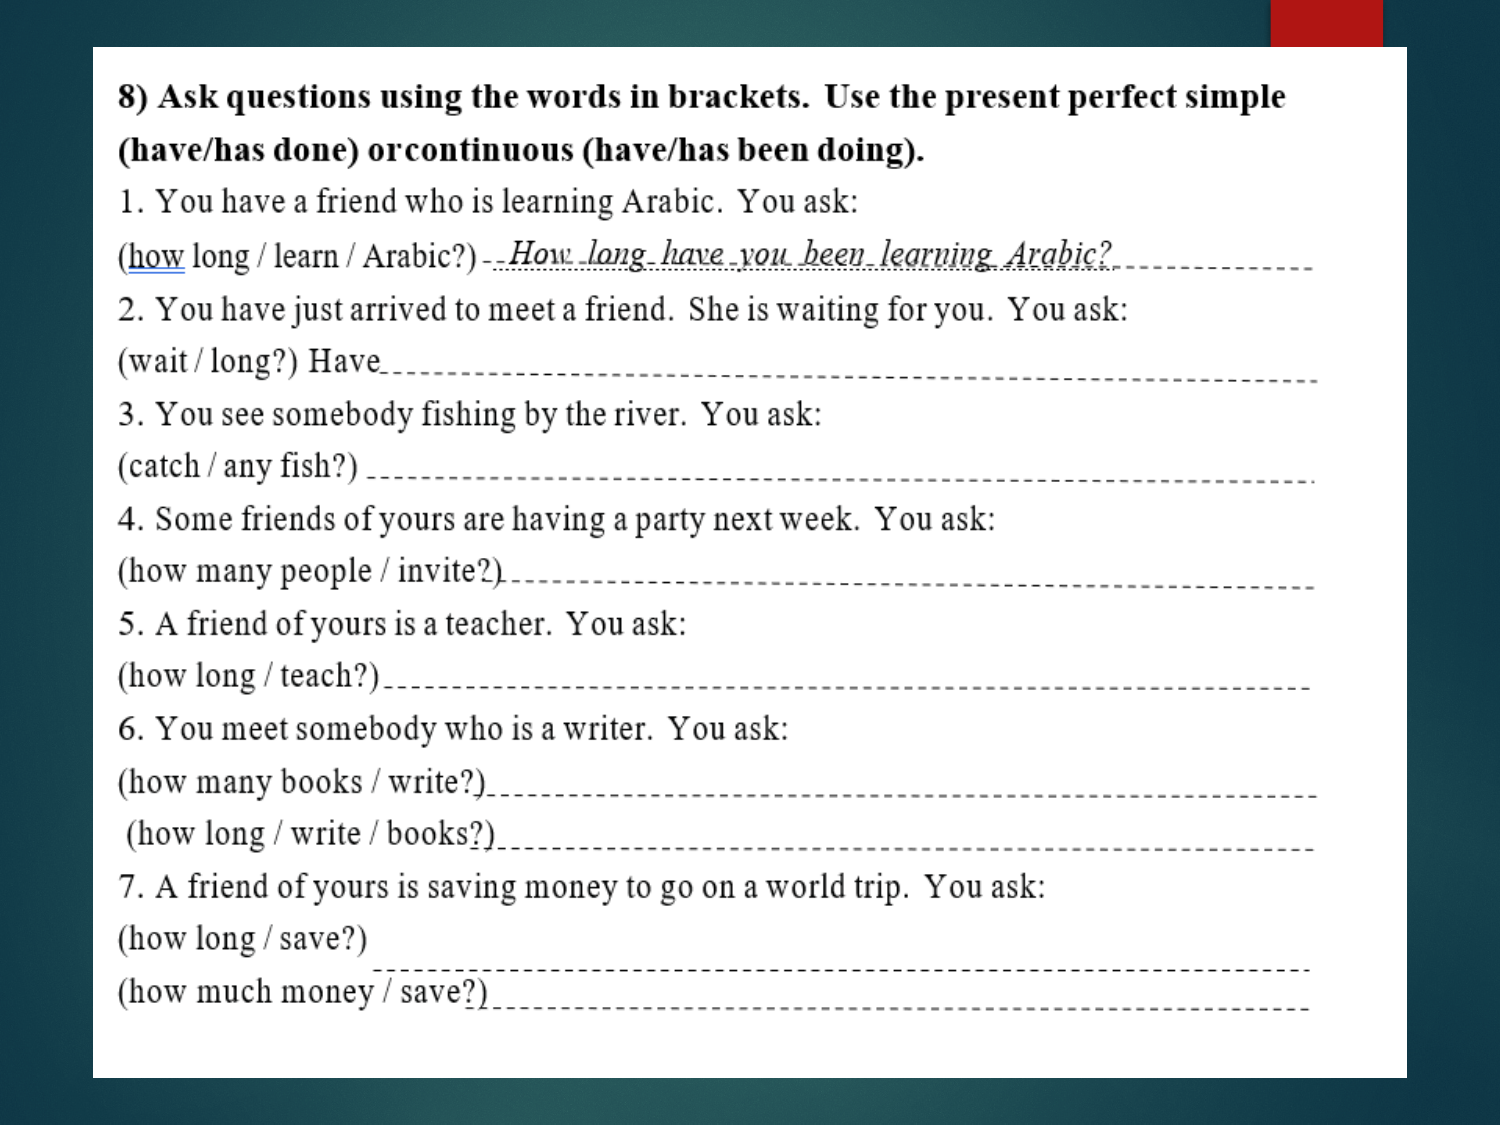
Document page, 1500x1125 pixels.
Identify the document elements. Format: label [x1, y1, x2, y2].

picture [93, 47, 1407, 1078]
